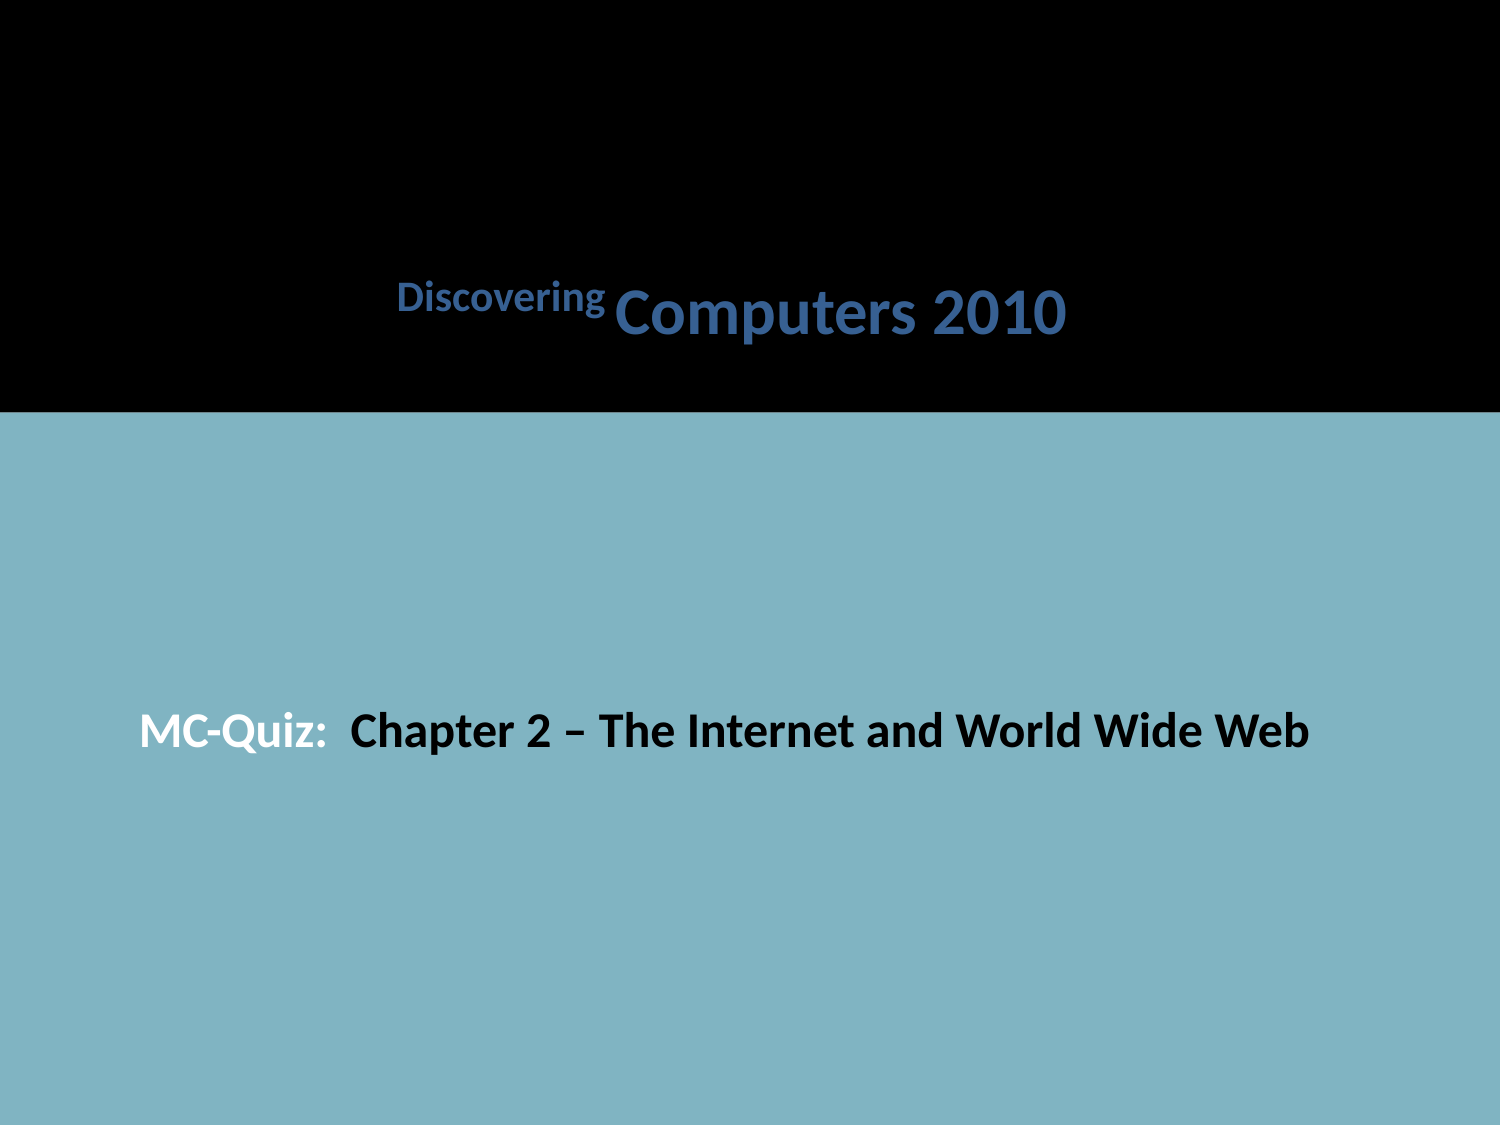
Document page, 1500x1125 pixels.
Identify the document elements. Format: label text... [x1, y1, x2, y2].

text_box MC-Quiz: Chapter 2 – The Internet and World Wide Web [0, 413, 1500, 1125]
text_box Discovering Computers 2010 [0, 0, 1500, 413]
